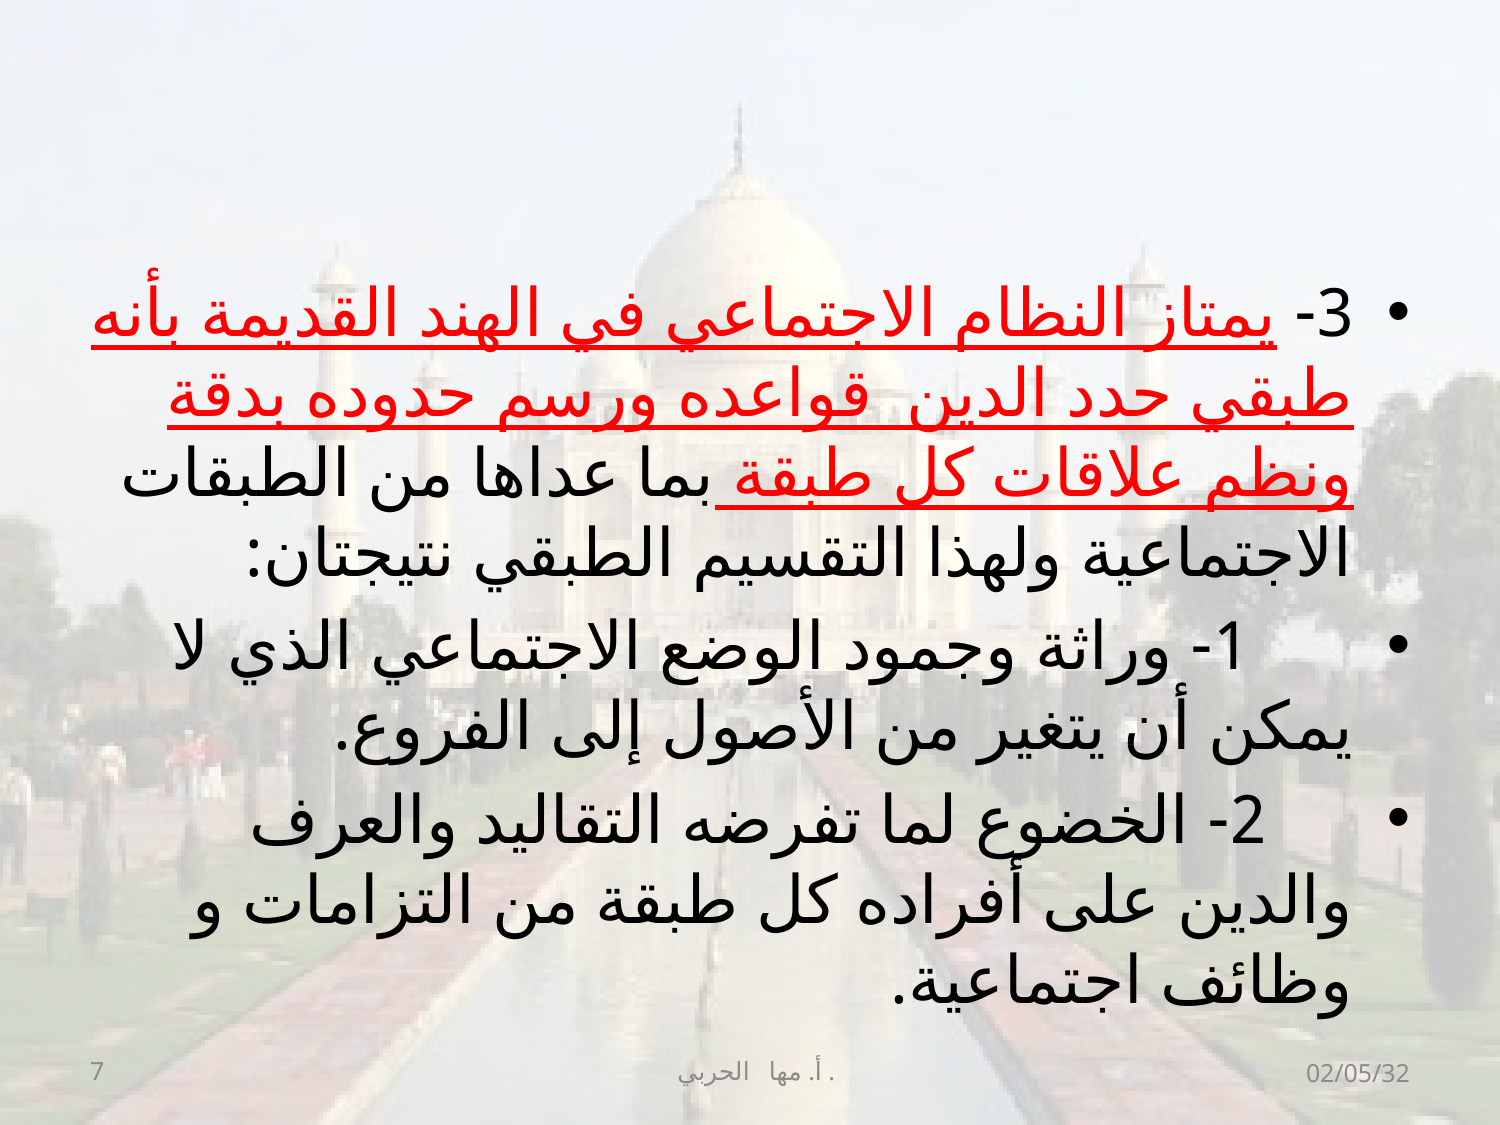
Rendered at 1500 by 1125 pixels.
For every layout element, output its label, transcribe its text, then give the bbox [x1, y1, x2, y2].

slide_number 7 [75, 1042, 425, 1103]
list 3- يمتاز النظام الاجتماعي في الهند القديمة بأنه طبقي حدد الدين قواعده ورسم حدوده بدقة ونظم علاقات كل طبقة بما عداها من الطبقات الاجتماعية ولهذا التقسيم الطبقي نتيجتان: 1- وراثة وجمود الوضع الاجتماعي الذي لا يمكن أن يتغير من الأصول إلى الفروع. 2- الخضوع لما تفرضه التقاليد والعرف والدين على أفراده كل طبقة من التزامات و وظائف اجتماعية. [75, 262, 1425, 1005]
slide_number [1074, 1042, 1425, 1103]
footer أ. مها الحربي . [512, 1042, 988, 1103]
